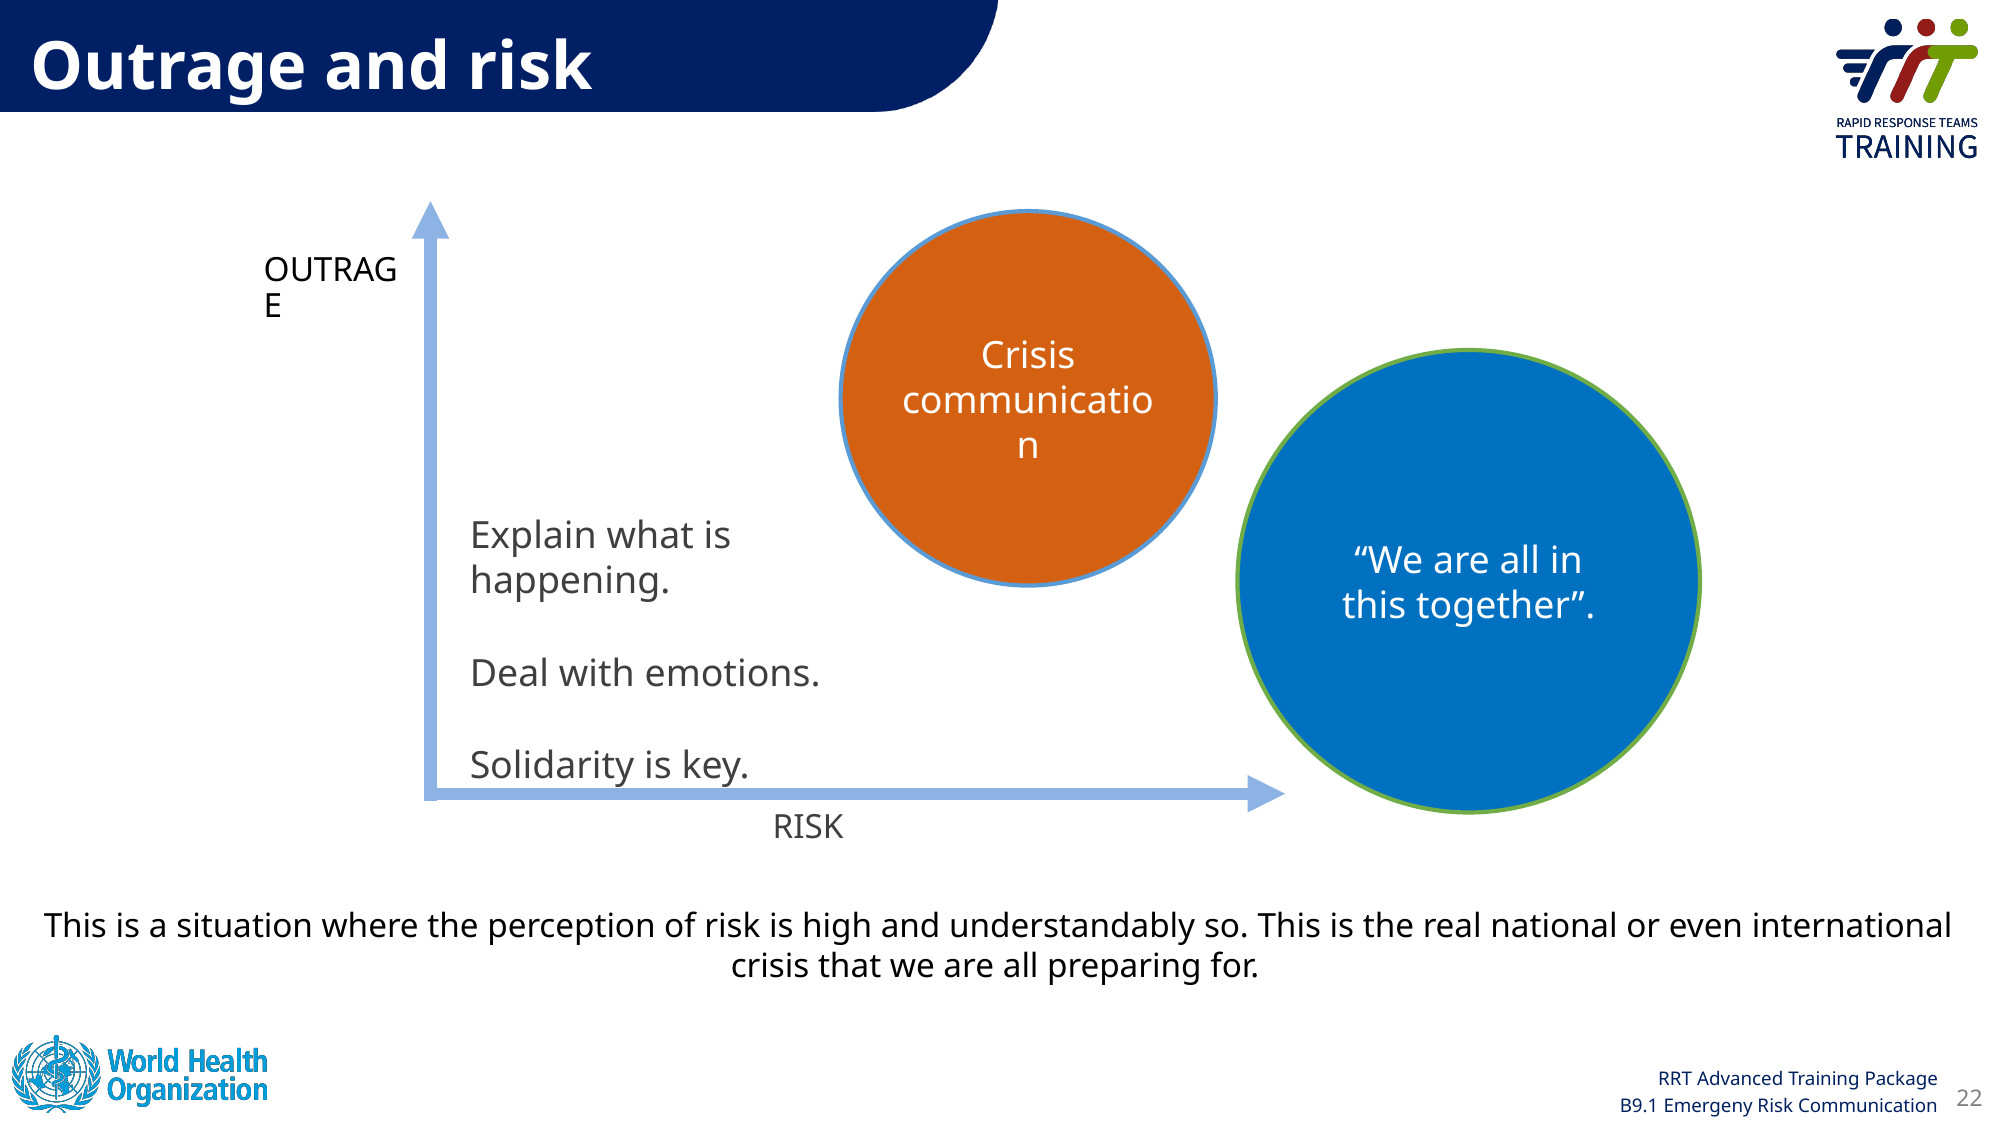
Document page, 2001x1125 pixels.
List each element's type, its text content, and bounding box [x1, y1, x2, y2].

text_box [424, 201, 437, 794]
picture [40, 1062, 47, 1070]
picture [30, 1083, 37, 1091]
text_box Outrage and risk [22, 15, 931, 122]
text_box This is a situation where the perception of risk is high and understandably so. This is the real national or even international crisis that we are all preparing for. [34, 897, 1966, 992]
picture [12, 1035, 54, 1068]
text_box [840, 210, 1216, 586]
picture [1835, 19, 1978, 167]
text_box Explain what is happening. Deal with emotions. Solidarity is key. [462, 795, 937, 877]
picture [12, 1083, 48, 1113]
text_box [1237, 349, 1701, 813]
picture [34, 1054, 43, 1078]
picture [0, 0, 999, 112]
picture [22, 1062, 26, 1077]
picture [50, 1108, 62, 1113]
picture [71, 1053, 90, 1091]
list OUTRAGE [255, 245, 419, 310]
picture [46, 1056, 54, 1062]
picture [59, 1035, 267, 1113]
picture [24, 1054, 36, 1087]
picture [36, 1088, 78, 1105]
text_box Explain what is happening. Deal with emotions. Solidarity is key. [462, 503, 937, 794]
text_box RISK [699, 802, 917, 854]
